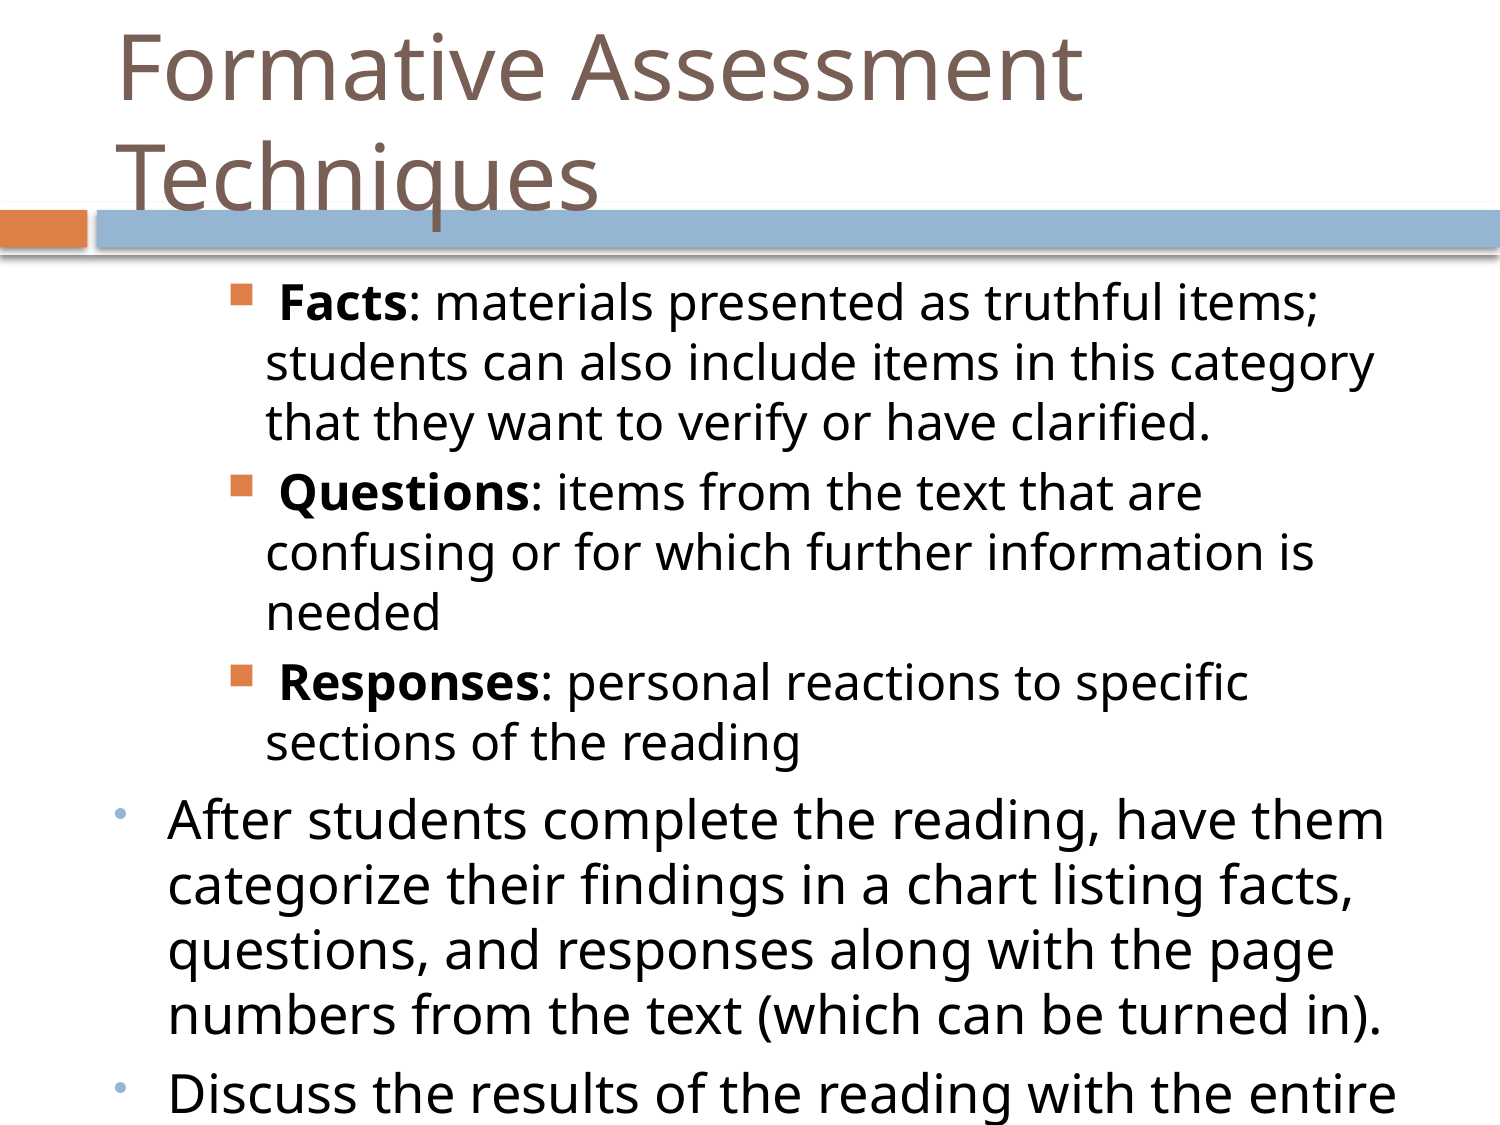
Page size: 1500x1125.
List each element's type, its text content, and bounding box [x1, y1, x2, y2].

list Facts: materials presented as truthful items; students can also include items in this category that they want to verify or have clarified. Questions: items from the text that are confusing or for which further information is needed Responses: personal reactions to specific sections of the reading After students complete the reading, have them categorize their findings in a chart listing facts, questions, and responses along with the page numbers from the text (which can be turned in). Discuss the results of the reading with the entire class. [100, 262, 1438, 1000]
title Formative Assessment Techniques [100, 37, 1438, 200]
